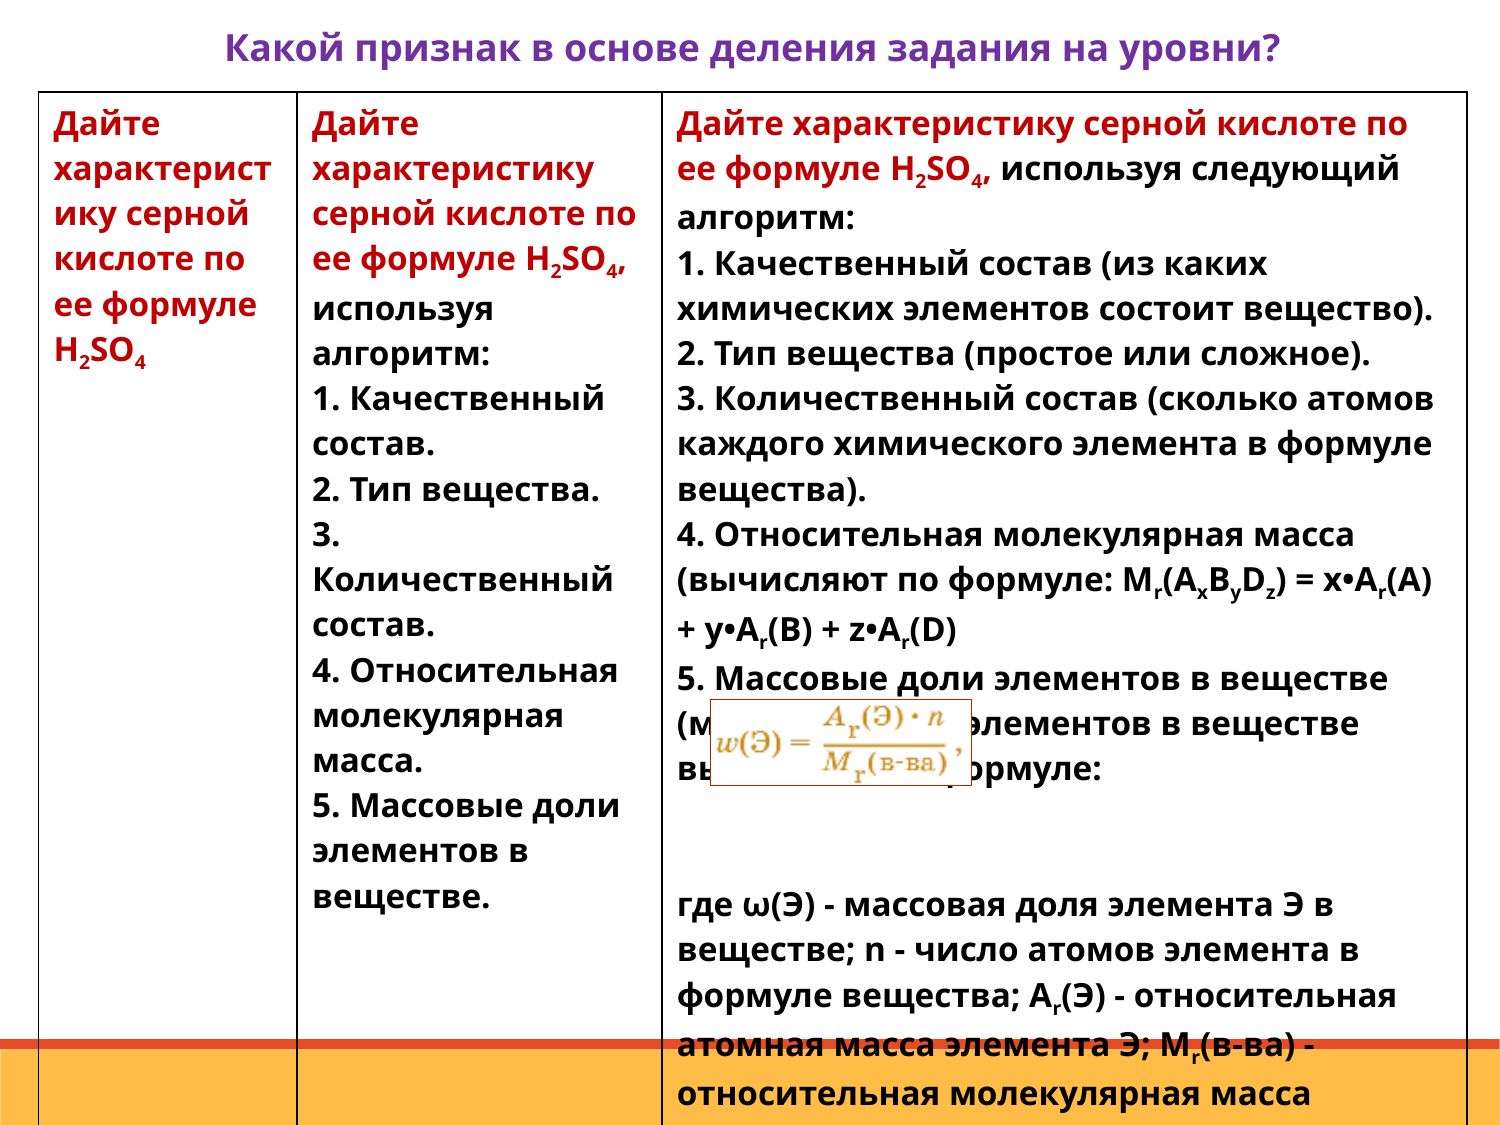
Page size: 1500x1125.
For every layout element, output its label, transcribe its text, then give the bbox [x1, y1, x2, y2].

picture [709, 698, 972, 786]
table_header Дайте характеристику серной кислоте по ее формуле H2SO4, используя следующий алгоритм: 1. Качественный состав (из каких химических элементов состоит вещество). 2. Тип вещества (простое или сложное). 3. Количественный состав (сколько атомов каждого химического элемента в формуле вещества). 4. Относительная молекулярная масса (вычисляют по формуле: Mr(AxByDz) = х•Ar(А) + у•Ar(В) + z•Ar(D) 5. Массовые доли элементов в веществе (массовые доли элементов в веществе вычисляют по формуле: где ω(Э) - массовая доля элемента Э в веществе; n - число атомов элемента в формуле вещества; Ar(Э) - относительная атомная масса элемента Э; Mr(в-ва) - относительная молекулярная масса вещества). [663, 93, 1466, 1125]
text_box Какой признак в основе деления задания на уровни? [50, 17, 1456, 77]
table_header Дайте характеристику серной кислоте по ее формуле H2SO4 [39, 93, 296, 1125]
table_header Дайте характеристику серной кислоте по ее формуле H2SO4, используя алгоритм: 1. Качественный состав. 2. Тип вещества. 3. Количественный состав. 4. Относительная молекулярная масса. 5. Массовые доли элементов в веществе. [298, 93, 661, 1125]
